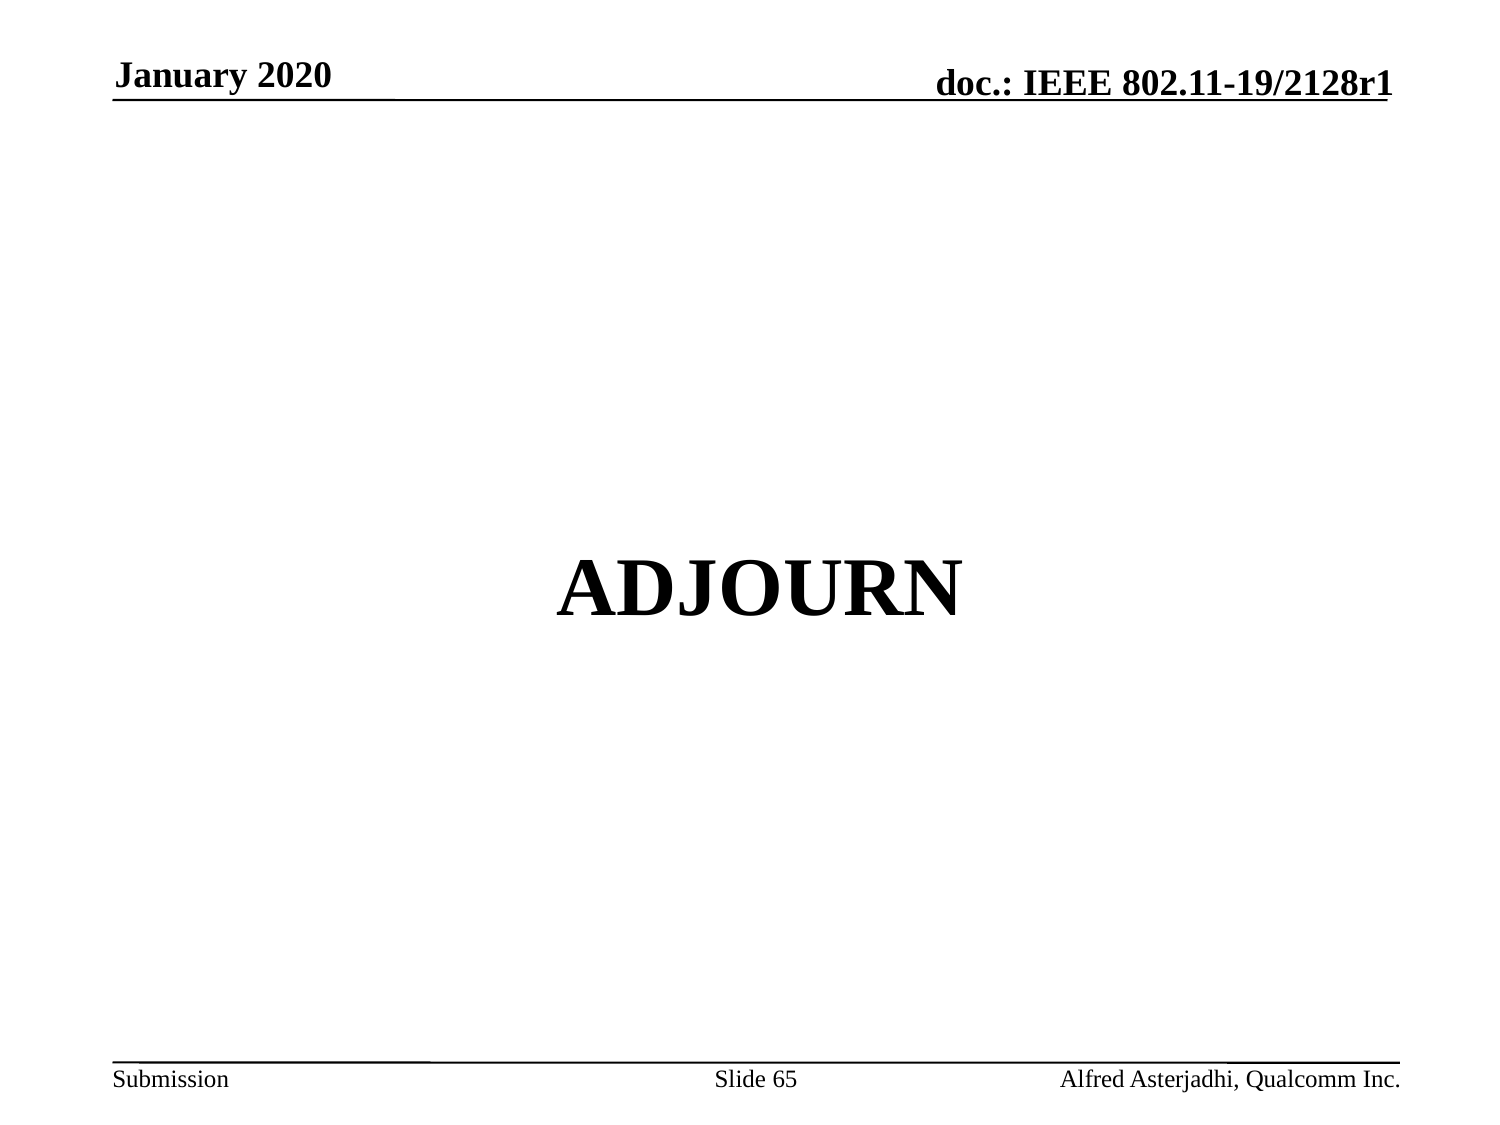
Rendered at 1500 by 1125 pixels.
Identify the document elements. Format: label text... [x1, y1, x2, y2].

title adjourn [122, 524, 1398, 701]
text_box January 2020 [99, 42, 478, 88]
footer Alfred Asterjadhi, Qualcomm Inc. [878, 1061, 1402, 1093]
slide_number Slide 65 [712, 1061, 800, 1123]
